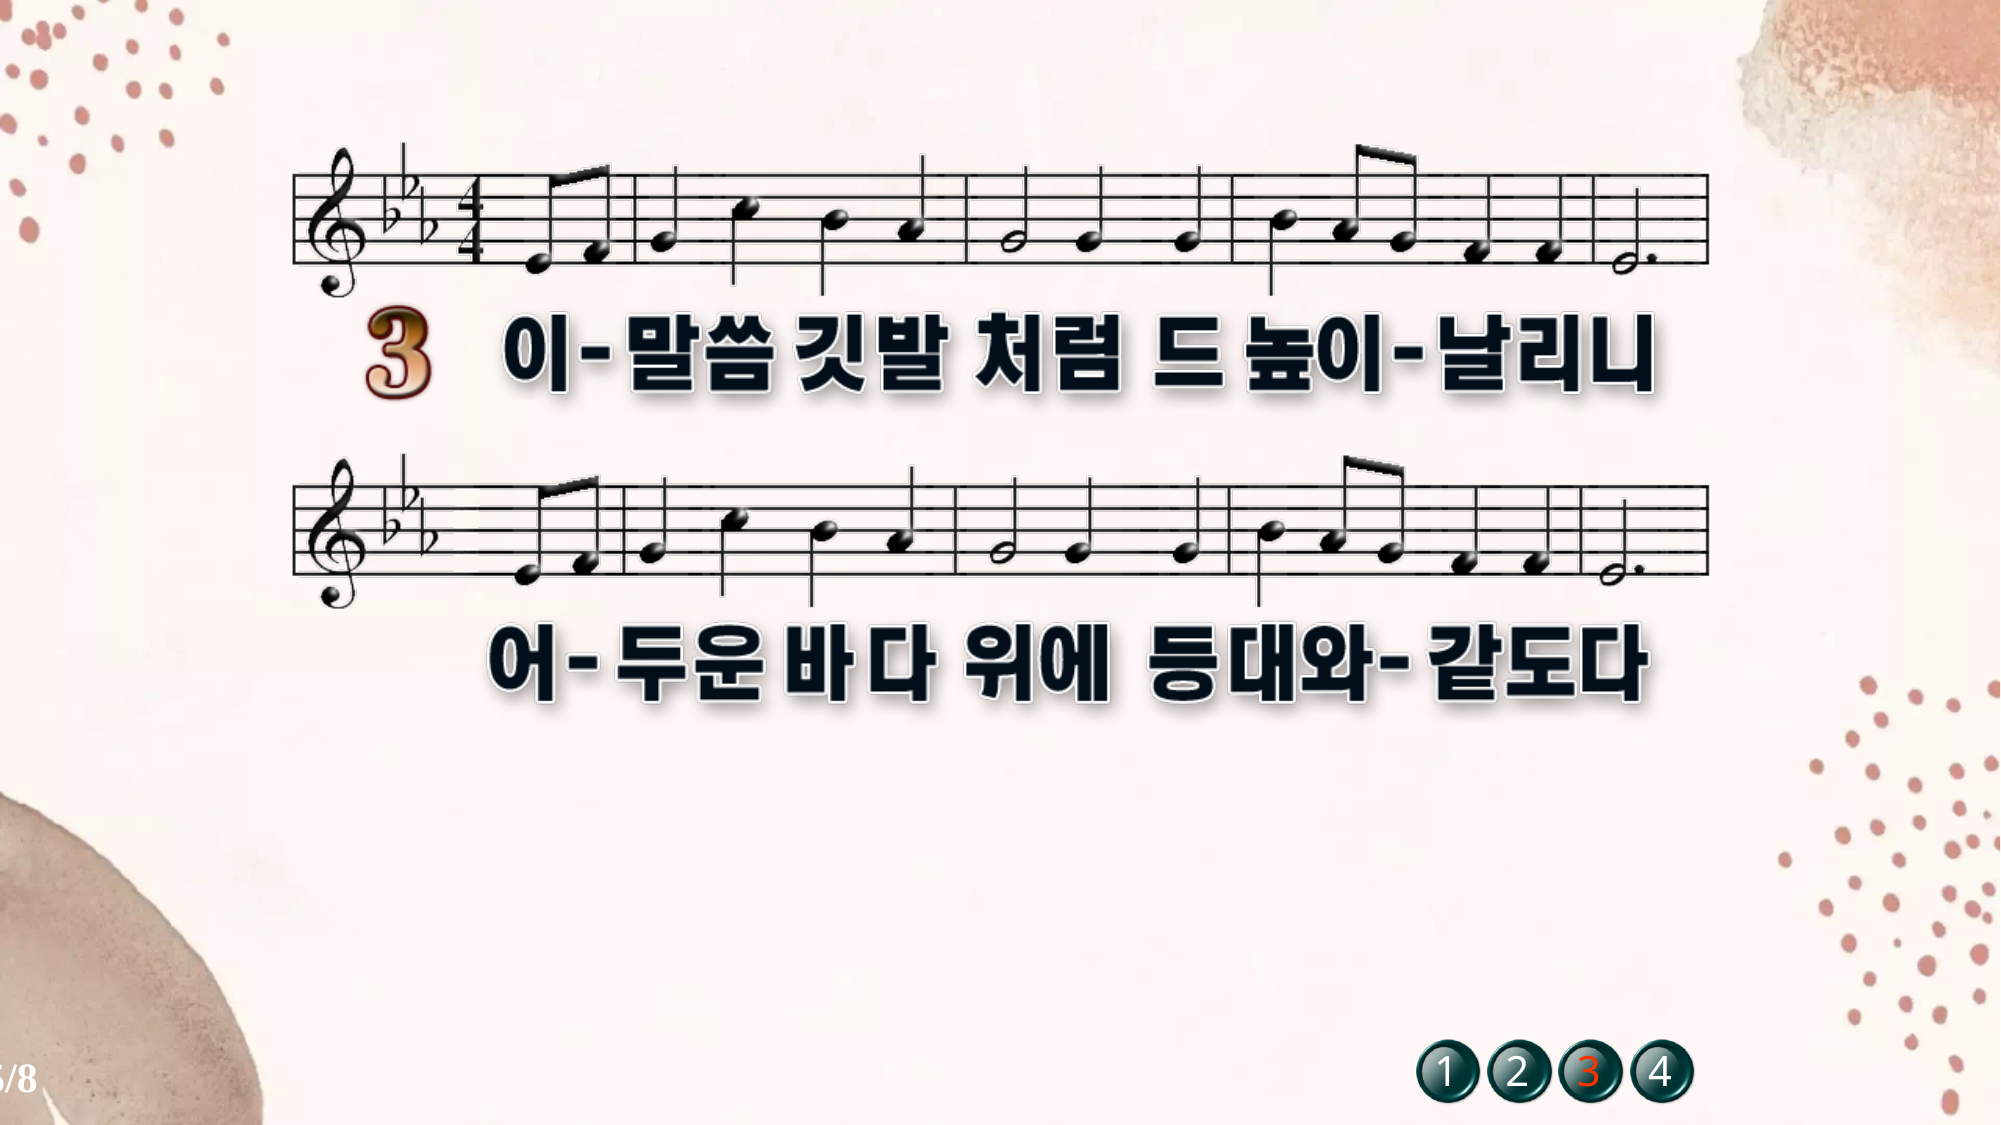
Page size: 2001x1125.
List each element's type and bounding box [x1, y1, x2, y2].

text_box [1484, 1035, 1555, 1106]
text_box [1413, 1035, 1484, 1106]
text_box [1627, 1035, 1697, 1106]
picture [0, 0, 2001, 1125]
text_box [1555, 1035, 1626, 1106]
